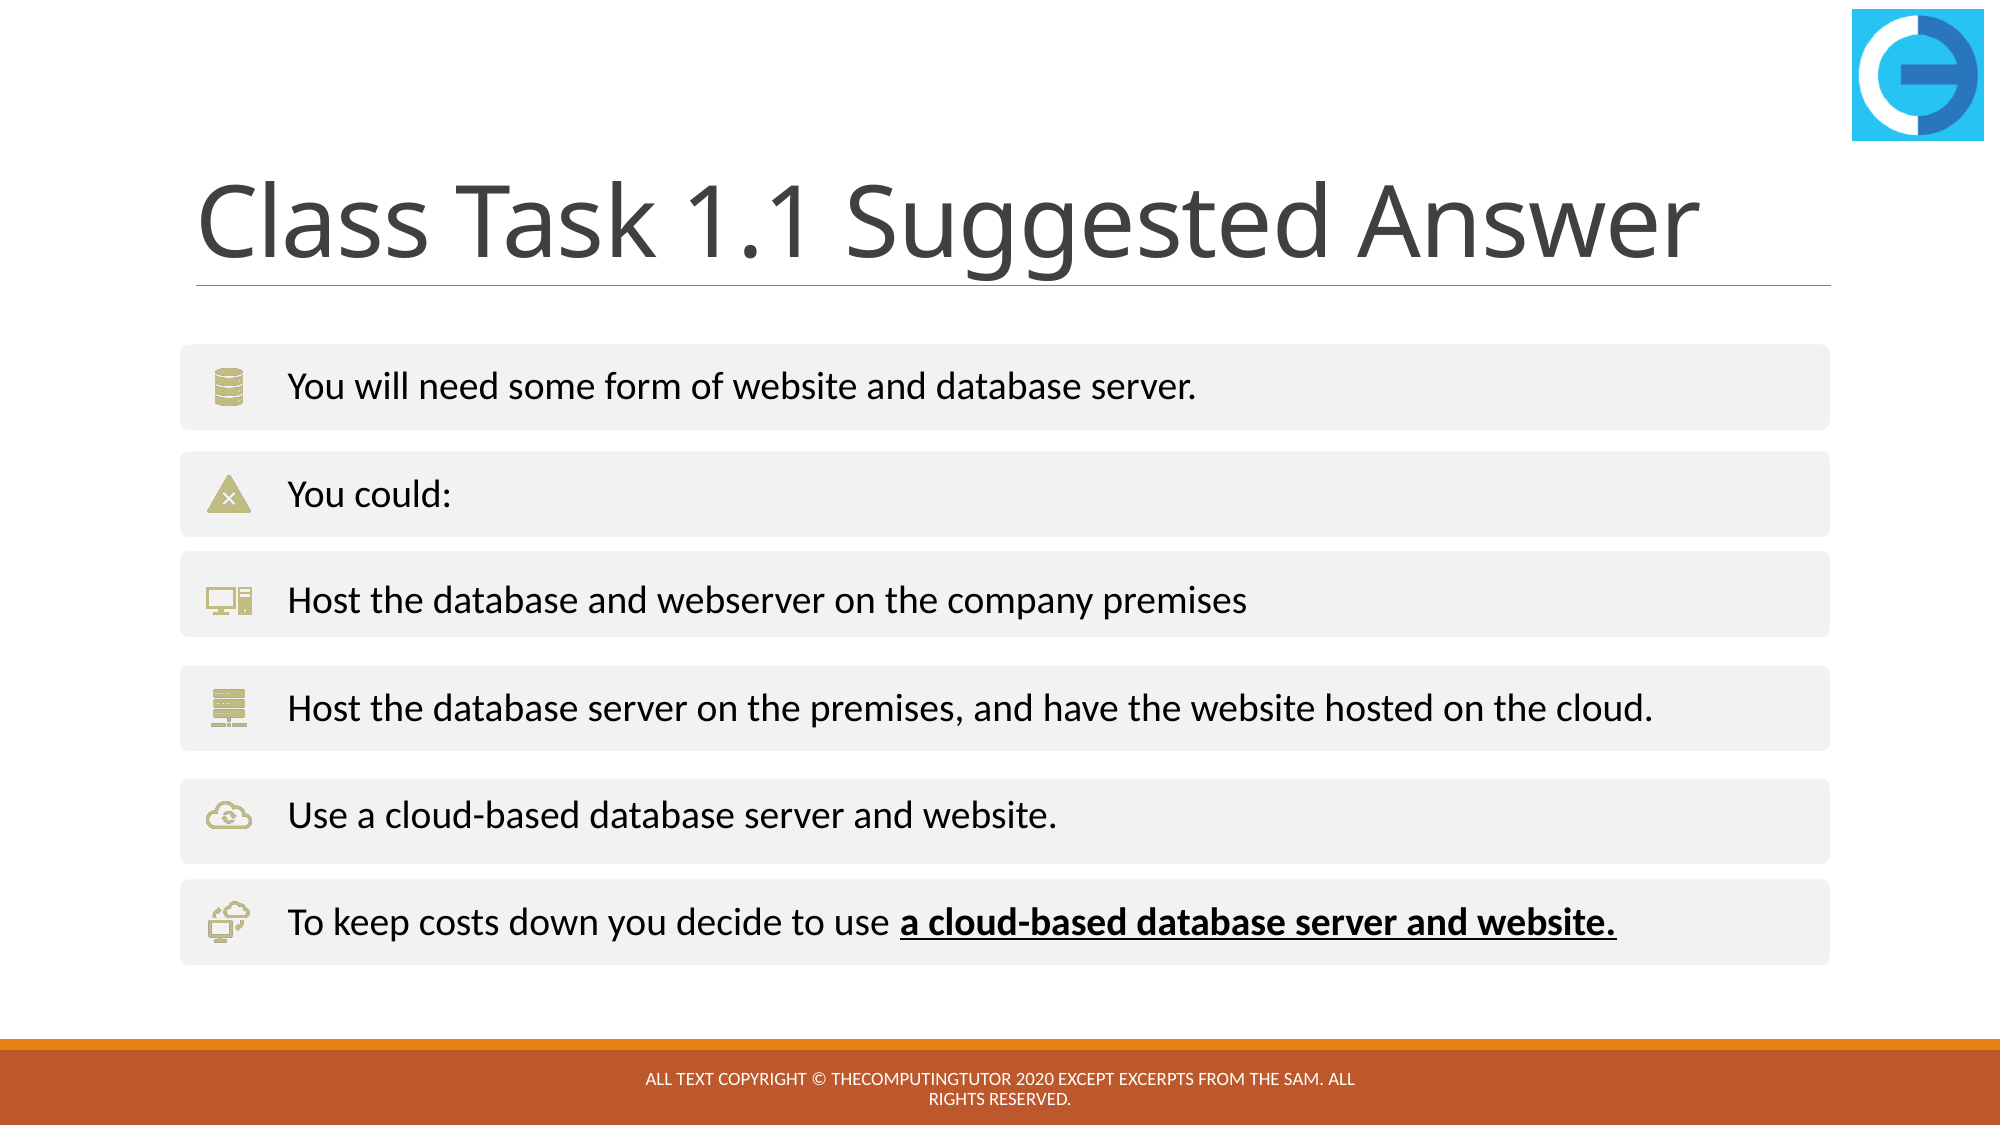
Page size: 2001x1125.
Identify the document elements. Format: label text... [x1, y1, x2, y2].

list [179, 343, 1831, 966]
title Class Task 1.1 Suggested Answer [180, 47, 1830, 285]
footer All text copyright © TheComputingTutor 2020 except excerpts from the SAM. All rights Reserved. [604, 1059, 1396, 1120]
picture [1852, 9, 1984, 141]
